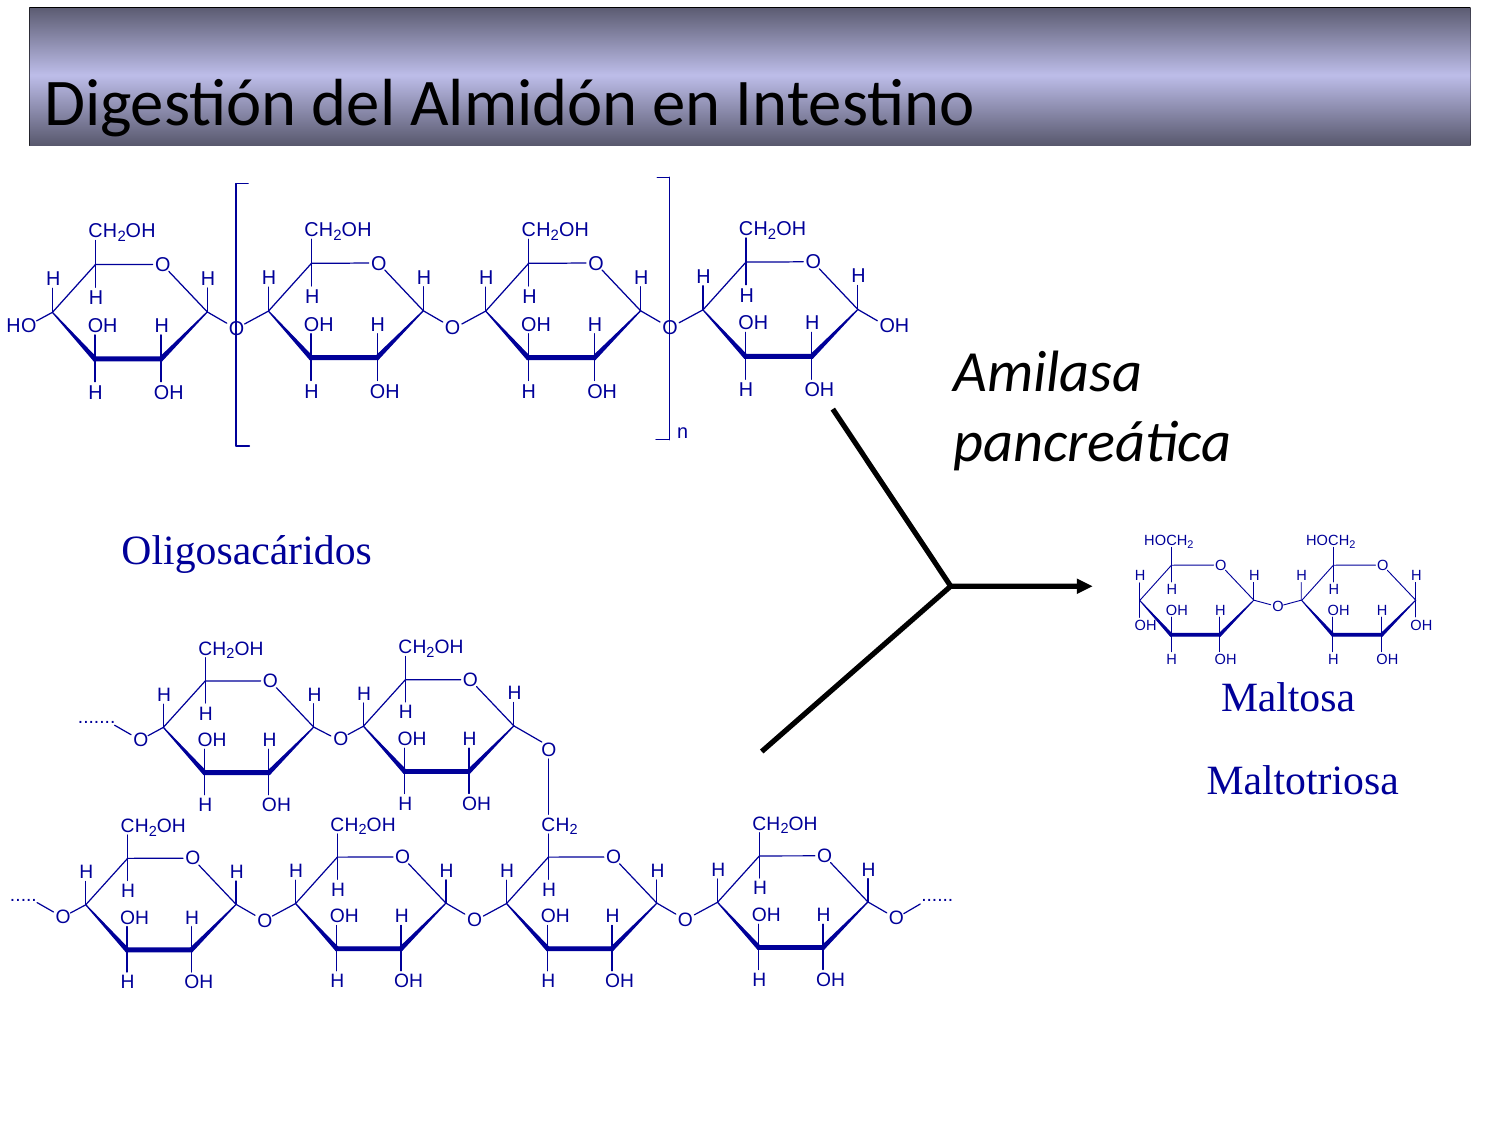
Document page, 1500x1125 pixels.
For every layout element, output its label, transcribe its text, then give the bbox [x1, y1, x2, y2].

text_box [0, 172, 957, 1000]
text_box Amilasa pancreática [960, 326, 1247, 481]
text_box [960, 408, 1093, 752]
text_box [1129, 526, 1438, 812]
text_box Digestión del Almidón en Intestino [29, 7, 1471, 146]
